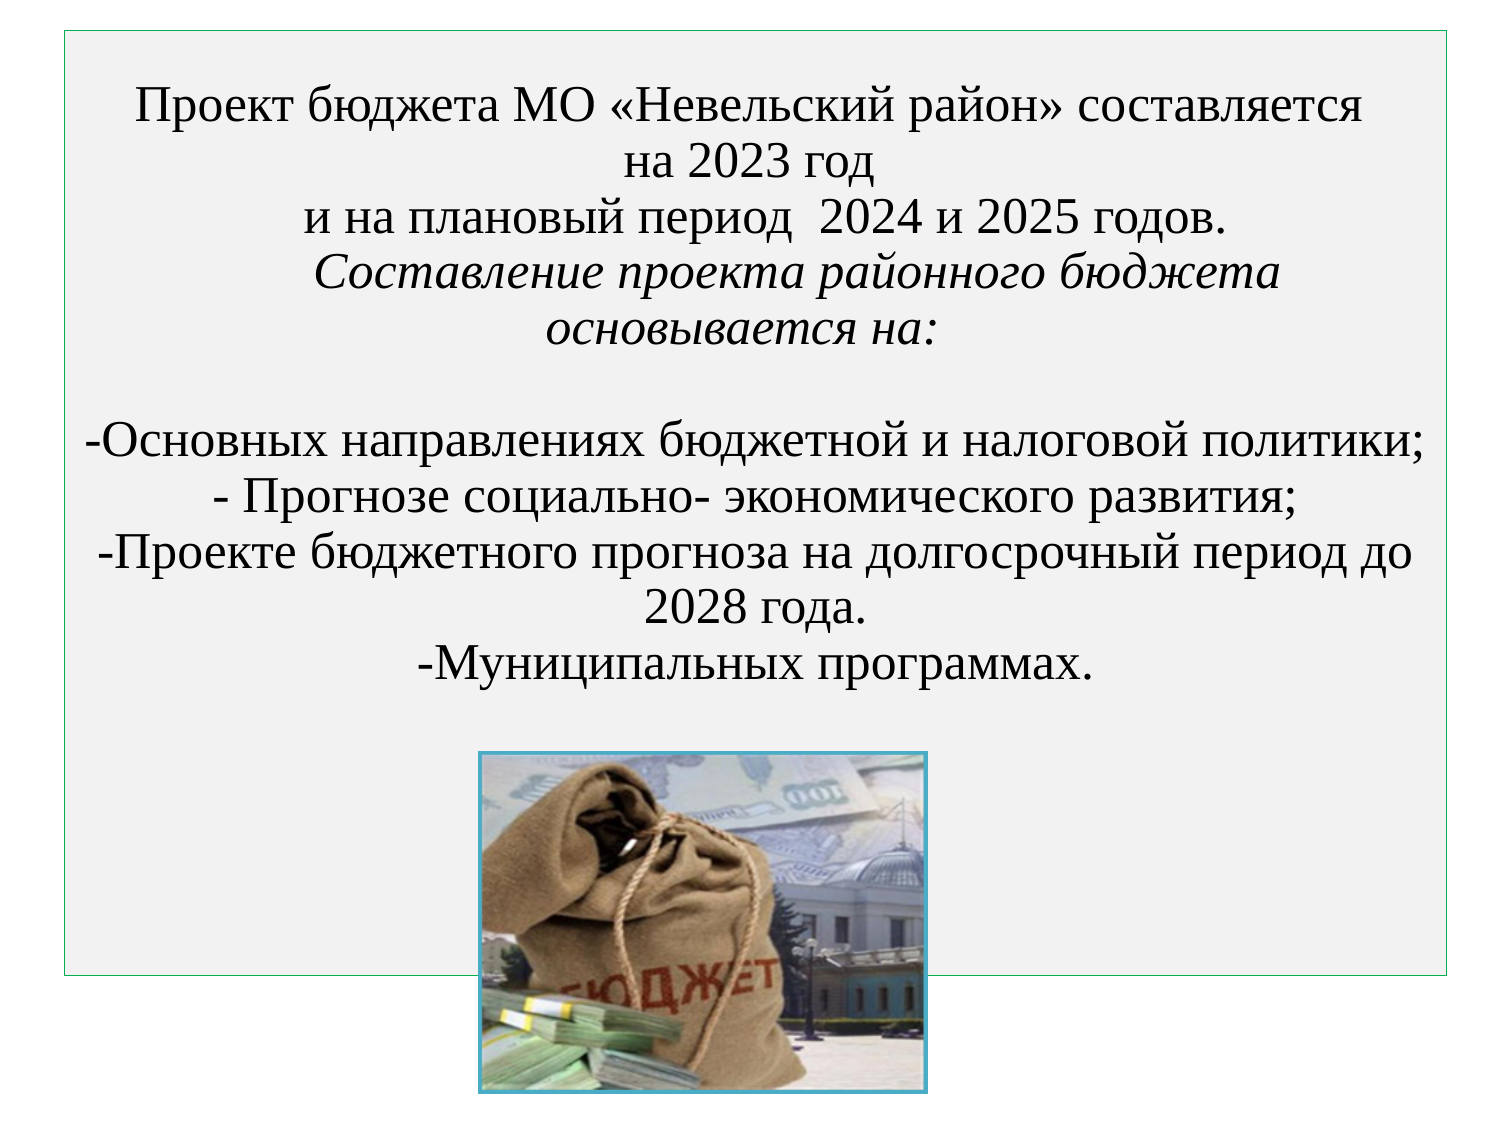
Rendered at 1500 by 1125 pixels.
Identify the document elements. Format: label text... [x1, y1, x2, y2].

title Проект бюджета МО «Невельский район» составляется на 2023 год и на плановый период 2024 и 2025 годов. Составление проекта районного бюджета основывается на: -Основных направлениях бюджетной и налоговой политики; - Прогнозе социально- экономического развития; -Проекте бюджетного прогноза на долгосрочный период до 2028 года. -Муниципальных программах. [64, 30, 1447, 976]
picture [477, 750, 928, 1095]
